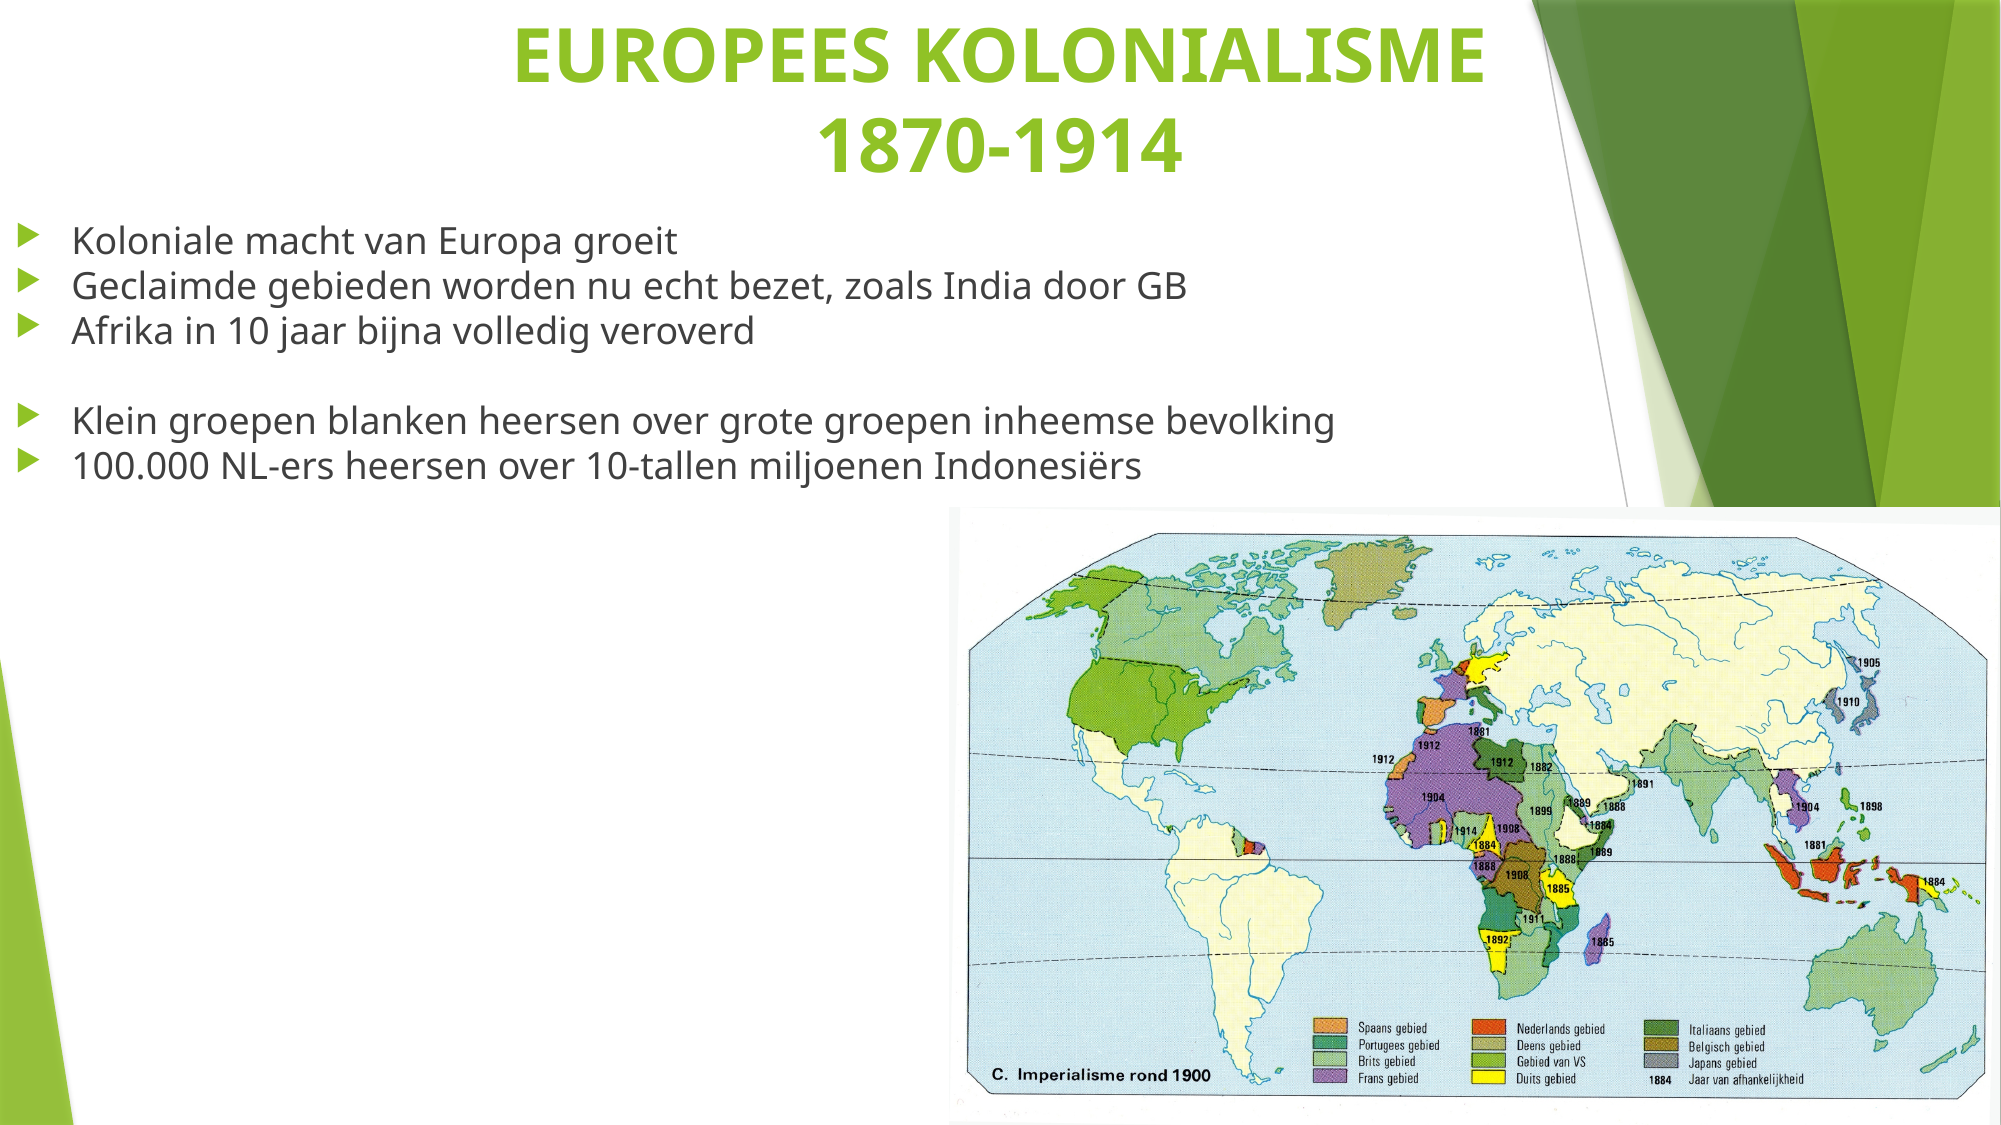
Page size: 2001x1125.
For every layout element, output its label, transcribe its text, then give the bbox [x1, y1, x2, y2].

title EUROPEES KOLONIALISME 1870-1914 [137, 0, 1863, 209]
picture [948, 506, 2000, 1125]
list Koloniale macht van Europa groeit Geclaimde gebieden worden nu echt bezet, zoals India door GB Afrika in 10 jaar bijna volledig veroverd Klein groepen blanken heersen over grote groepen inheemse bevolking 100.000 NL-ers heersen over 10-tallen miljoenen Indonesiërs [0, 209, 2000, 1125]
